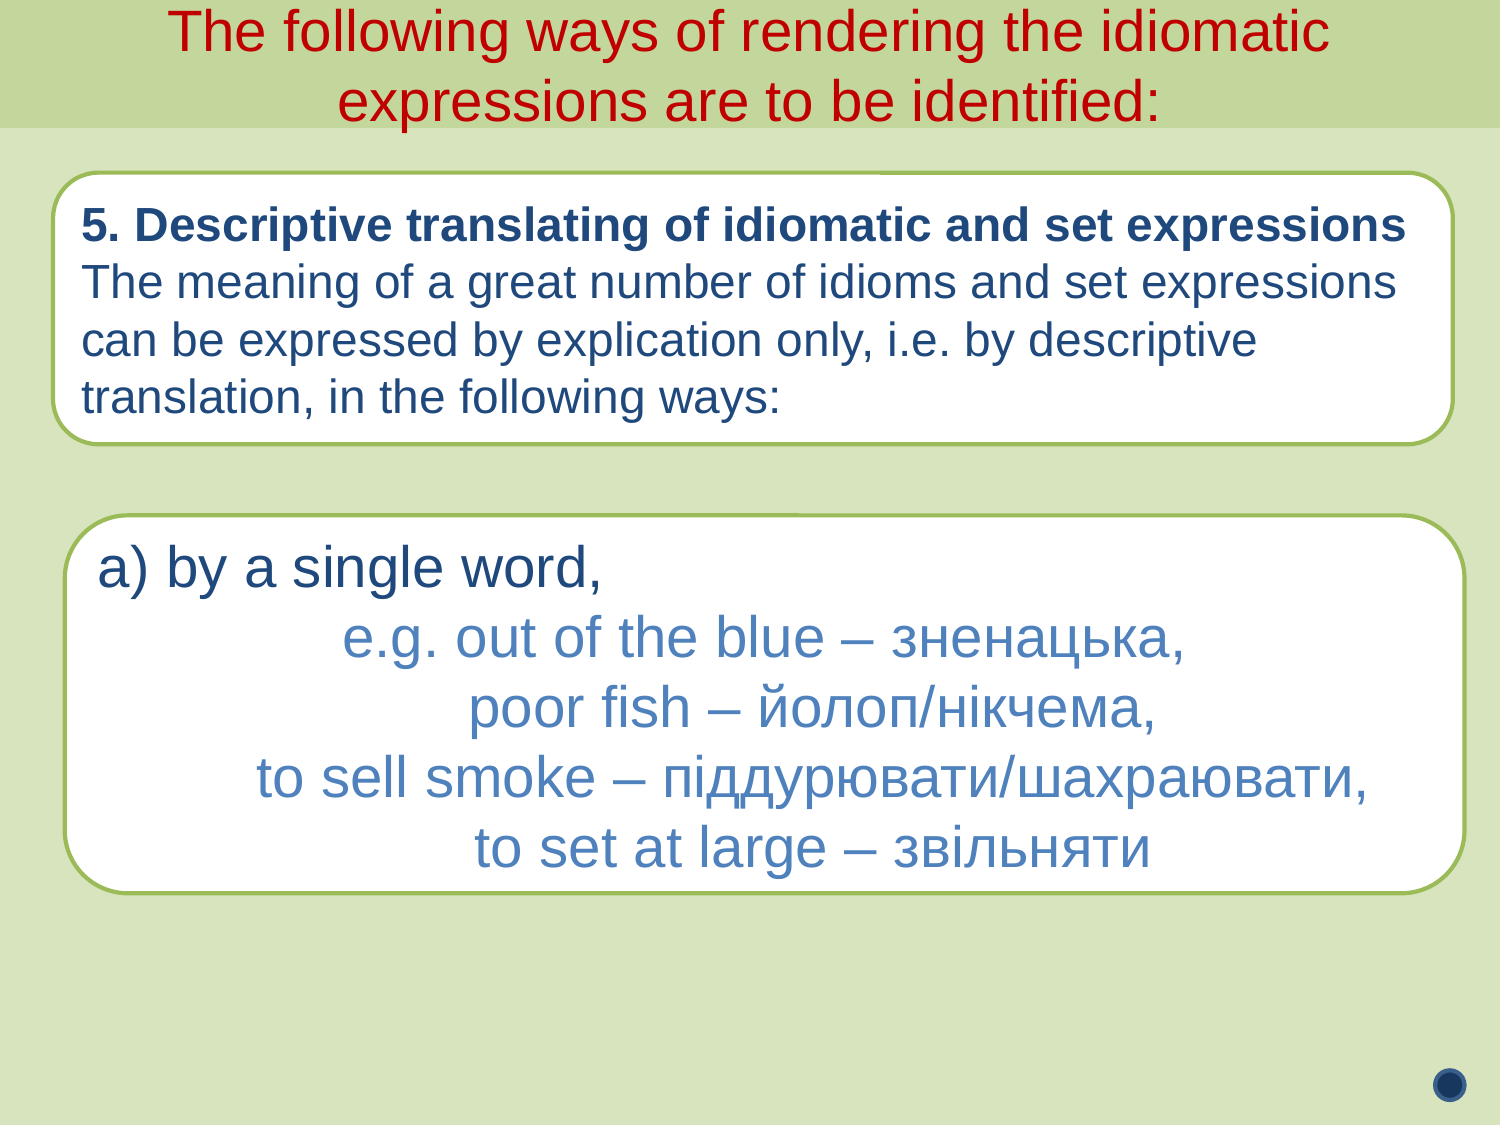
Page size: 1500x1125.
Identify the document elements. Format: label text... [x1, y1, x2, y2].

text_box a) by a single word, e.g. out of the blue – зненацька, poor fish – йолоп/нікчема, to sell smoke – піддурювати/шахраювати, to set at large – звільняти [62, 513, 1467, 896]
text_box [1433, 1068, 1467, 1103]
text_box 5. Descriptive translating of idiomatic and set expressions The meaning of a great number of idioms and set expressions can be expressed by explication only, i.e. by descriptive translation, in the following ways: [50, 170, 1455, 447]
text_box The following ways of rendering the idiomatic expressions are to be identified: [0, 0, 1500, 128]
